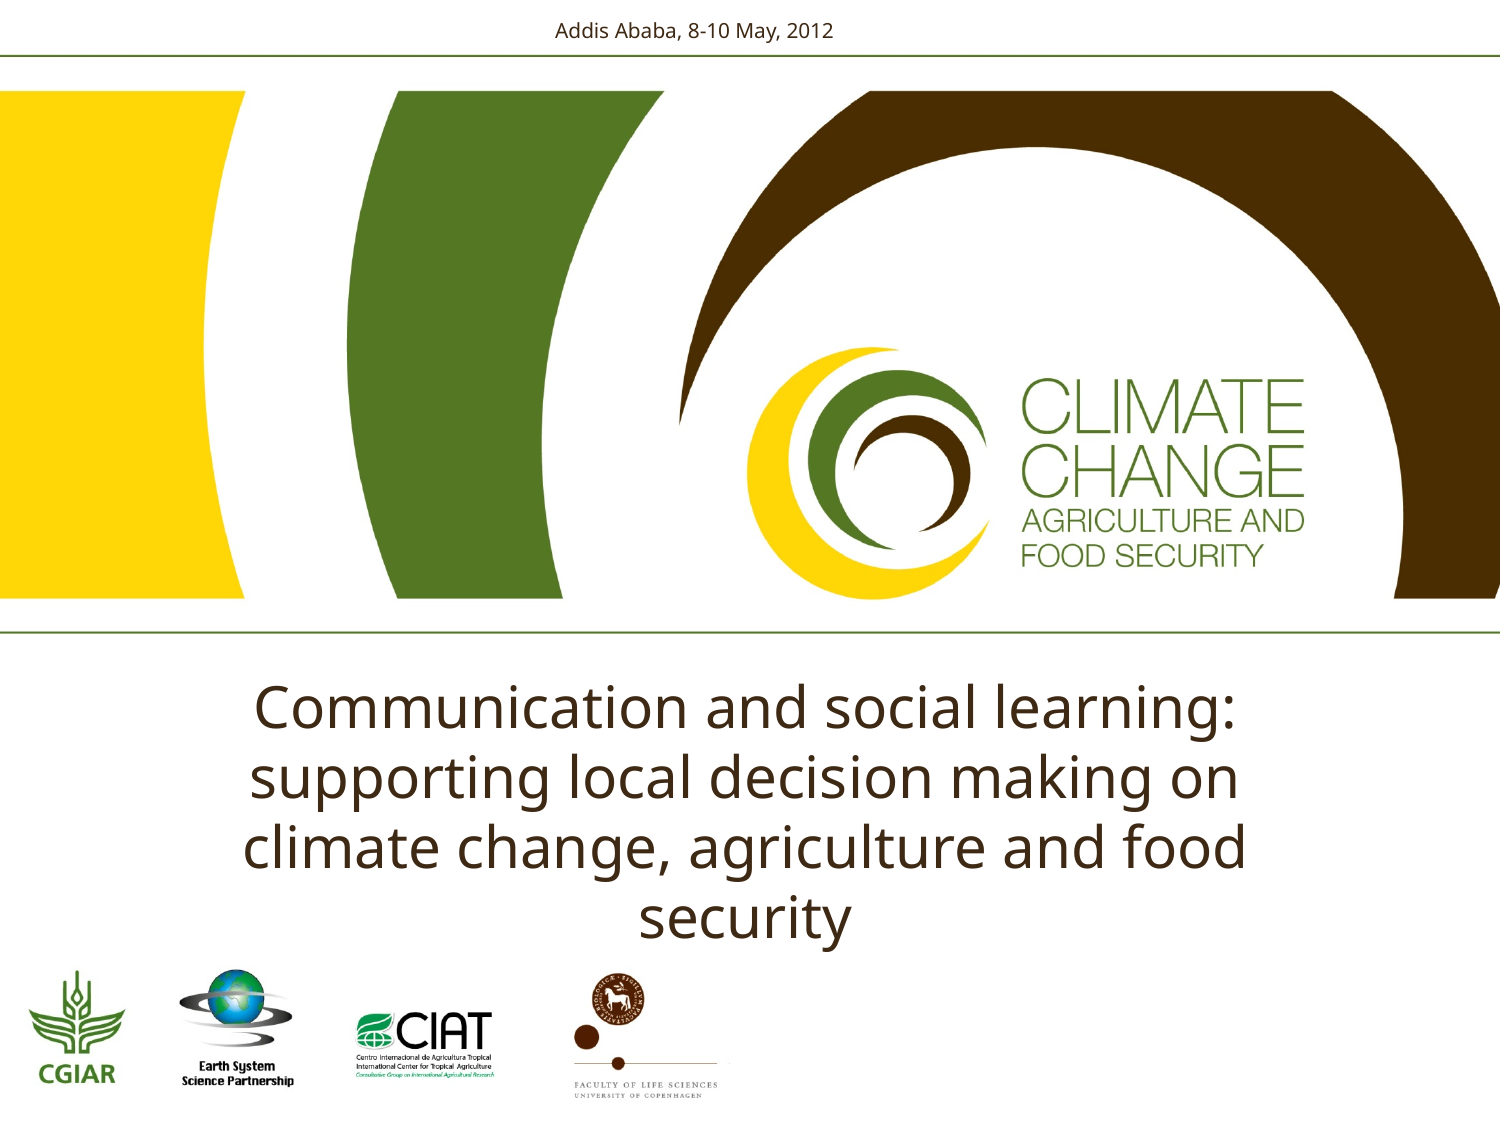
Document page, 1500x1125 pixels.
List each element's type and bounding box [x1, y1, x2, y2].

picture [337, 956, 513, 1109]
picture [12, 943, 143, 1111]
picture [0, 49, 1500, 638]
picture [549, 943, 738, 1125]
picture [162, 943, 311, 1111]
text_box [1026, 753, 1057, 829]
